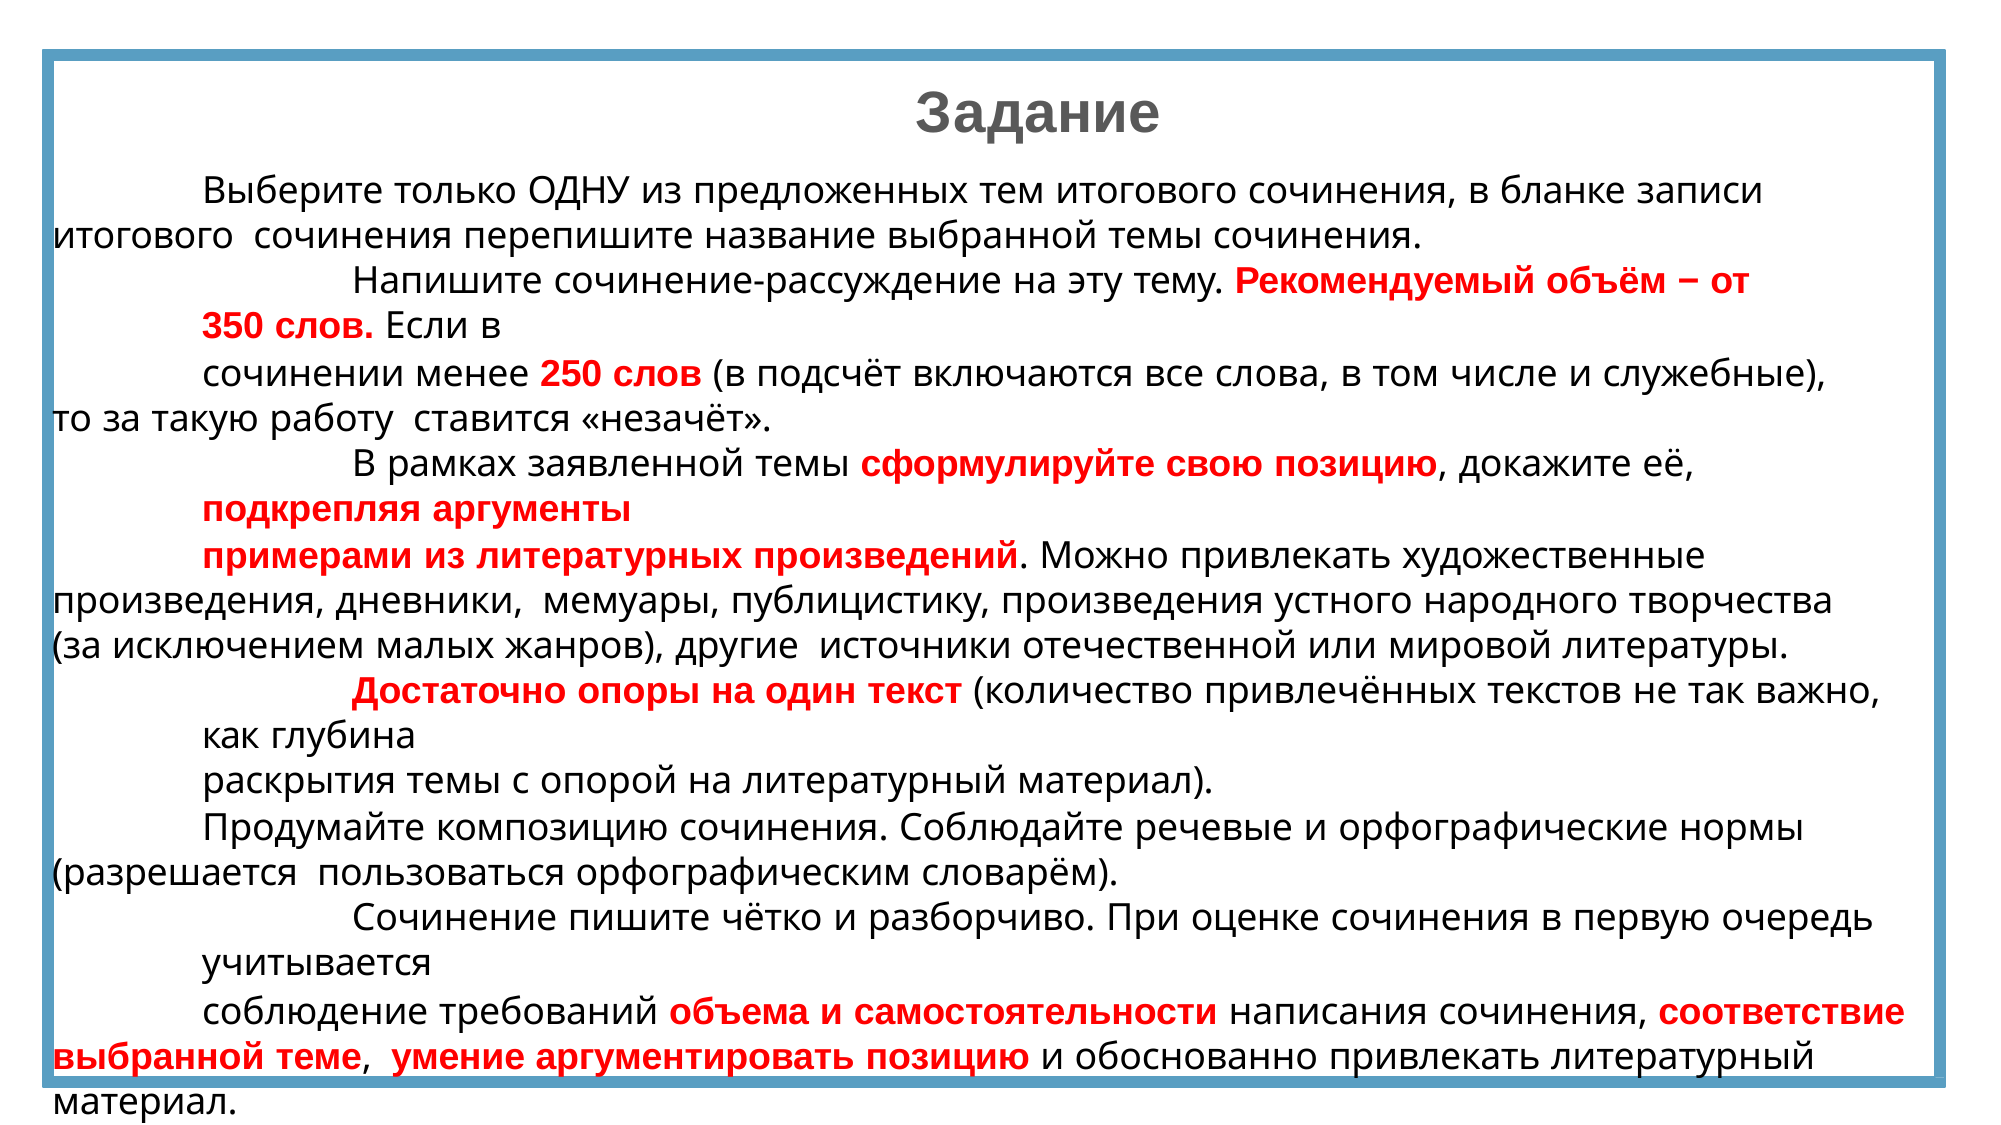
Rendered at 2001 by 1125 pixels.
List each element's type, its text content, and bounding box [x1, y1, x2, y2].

text_box Выберите только ОДНУ из предложенных тем итогового сочинения, в бланке записи итогового сочинения перепишите название выбранной темы сочинения. Напишите сочинение-рассуждение на эту тему. Рекомендуемый объём − от 350 слов. Если в сочинении менее 250 слов (в подсчёт включаются все слова, в том числе и служебные), то за такую работу ставится «незачёт». В рамках заявленной темы сформулируйте свою позицию, докажите её, подкрепляя аргументы примерами из литературных произведений. Можно привлекать художественные произведения, дневники, мемуары, публицистику, произведения устного народного творчества (за исключением малых жанров), другие источники отечественной или мировой литературы. Достаточно опоры на один текст (количество привлечённых текстов не так важно, как глубина раскрытия темы с опорой на литературный материал). Продумайте композицию сочинения. Соблюдайте речевые и орфографические нормы (разрешается пользоваться орфографическим словарём). Сочинение пишите чётко и разборчиво. При оценке сочинения в первую очередь учитывается соблюдение требований объема и самостоятельности написания сочинения, соответствие выбранной теме, умение аргументировать позицию и обоснованно привлекать литературный материал. [49, 160, 1938, 1122]
title Задание [737, 72, 1338, 263]
